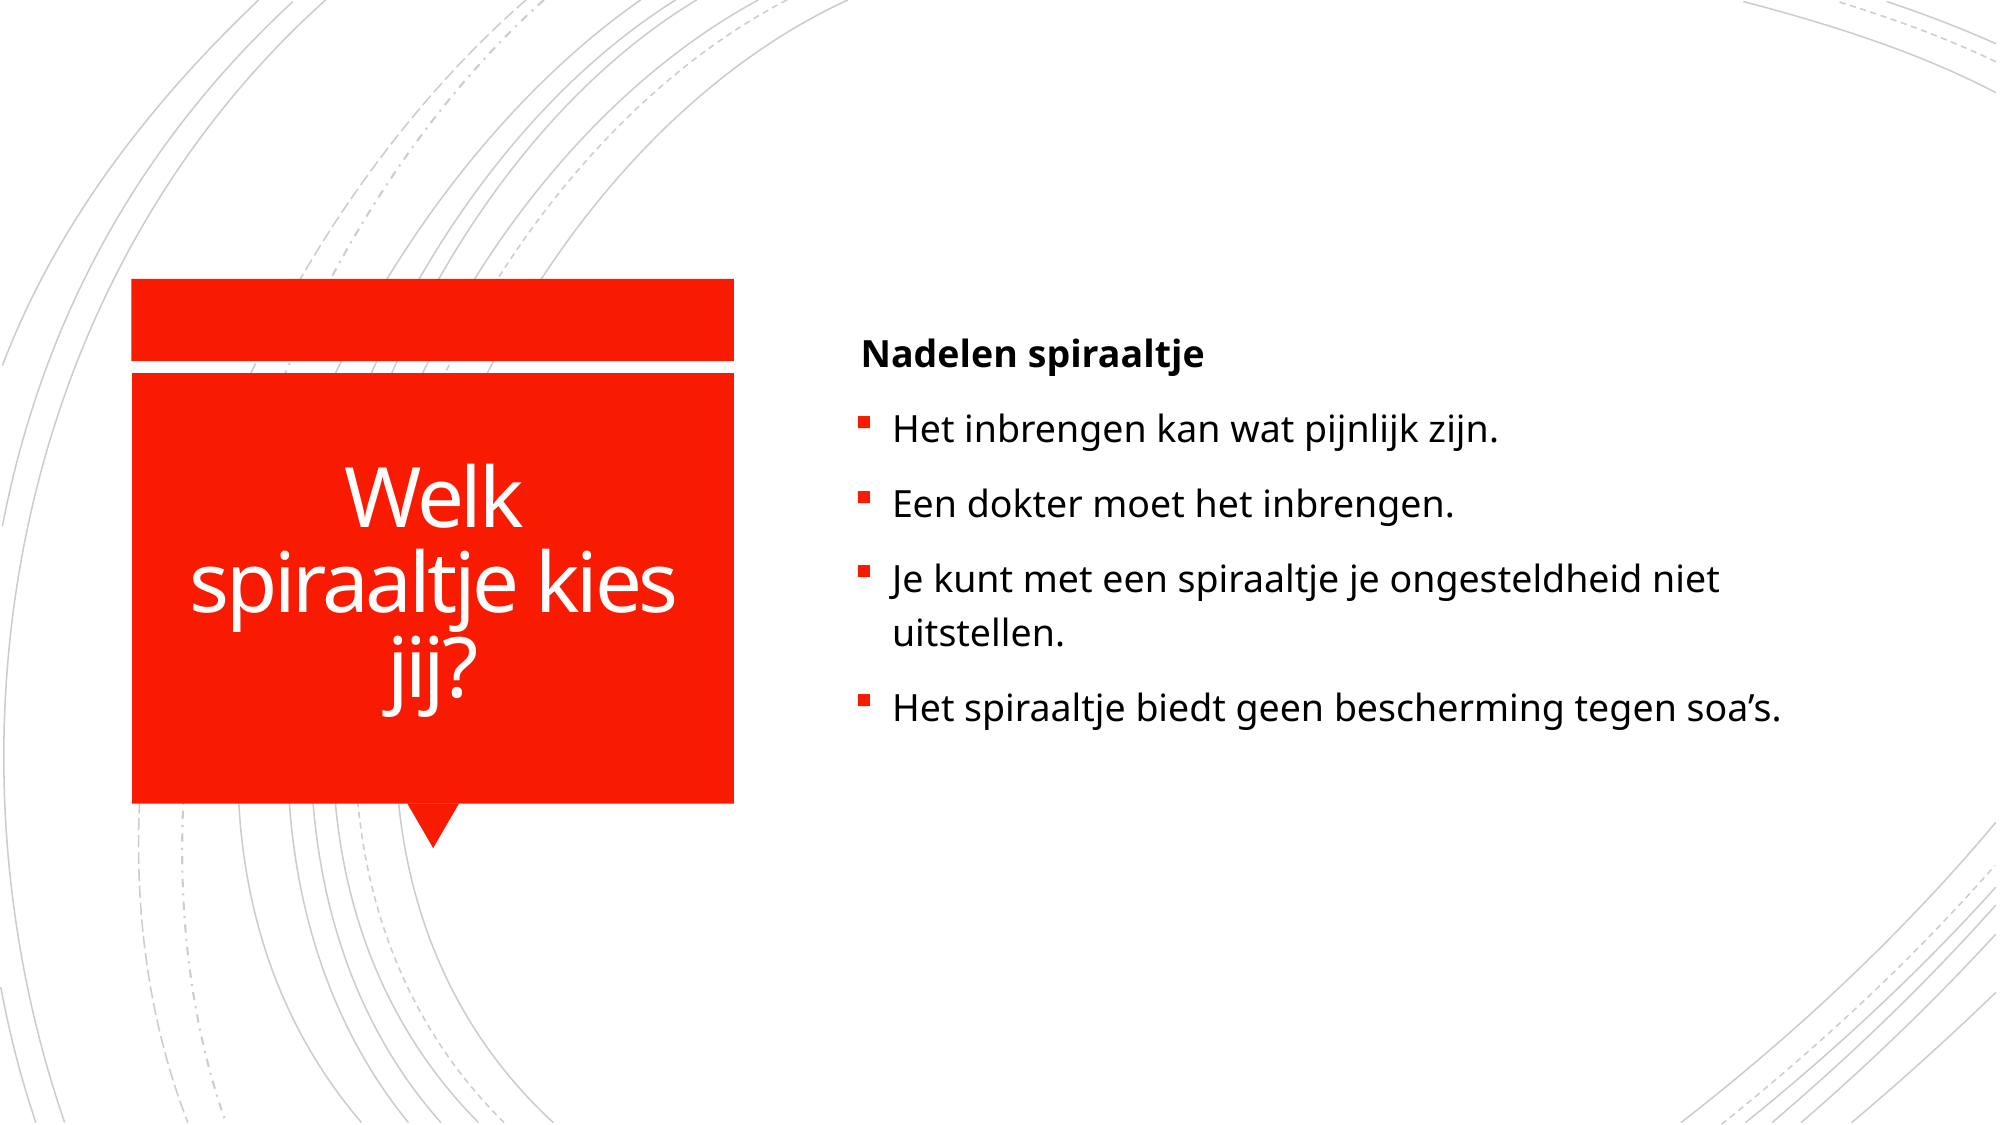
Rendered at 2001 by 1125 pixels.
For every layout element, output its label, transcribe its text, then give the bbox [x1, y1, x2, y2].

title Welk spiraaltje kies jij? [145, 385, 720, 789]
list Nadelen spiraaltje Het inbrengen kan wat pijnlijk zijn. Een dokter moet het inbrengen. Je kunt met een spiraaltje je ongesteldheid niet uitstellen. Het spiraaltje biedt geen bescherming tegen soa’s. [839, 131, 1871, 993]
